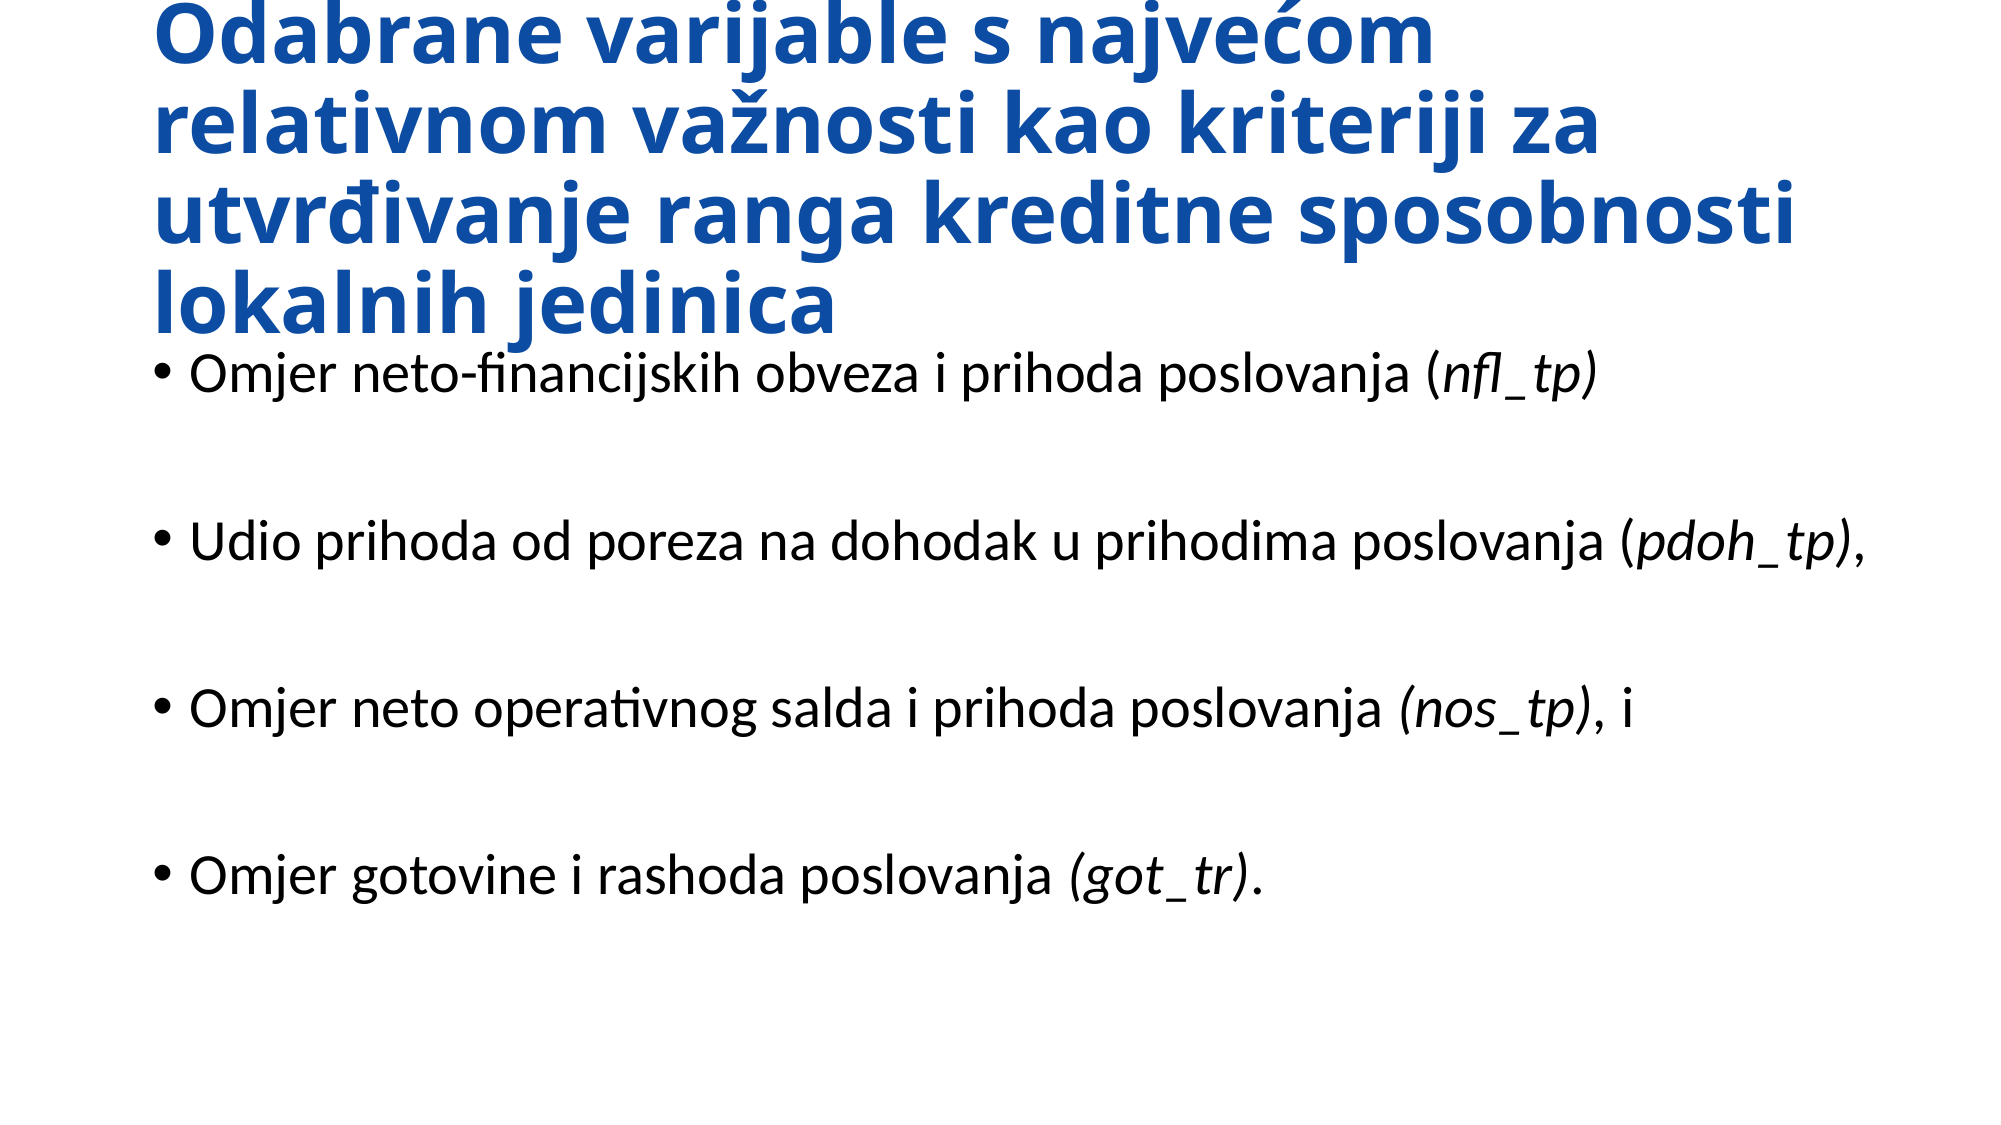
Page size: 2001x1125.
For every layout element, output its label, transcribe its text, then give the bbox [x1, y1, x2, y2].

title Odabrane varijable s najvećom relativnom važnosti kao kriteriji za utvrđivanje ranga kreditne sposobnosti lokalnih jedinica [137, 44, 1900, 299]
list Omjer neto-financijskih obveza i prihoda poslovanja (nfl_tp) Udio prihoda od poreza na dohodak u prihodima poslovanja (pdoh_tp), Omjer neto operativnog salda i prihoda poslovanja (nos_tp), i Omjer gotovine i rashoda poslovanja (got_tr). [137, 334, 1900, 961]
